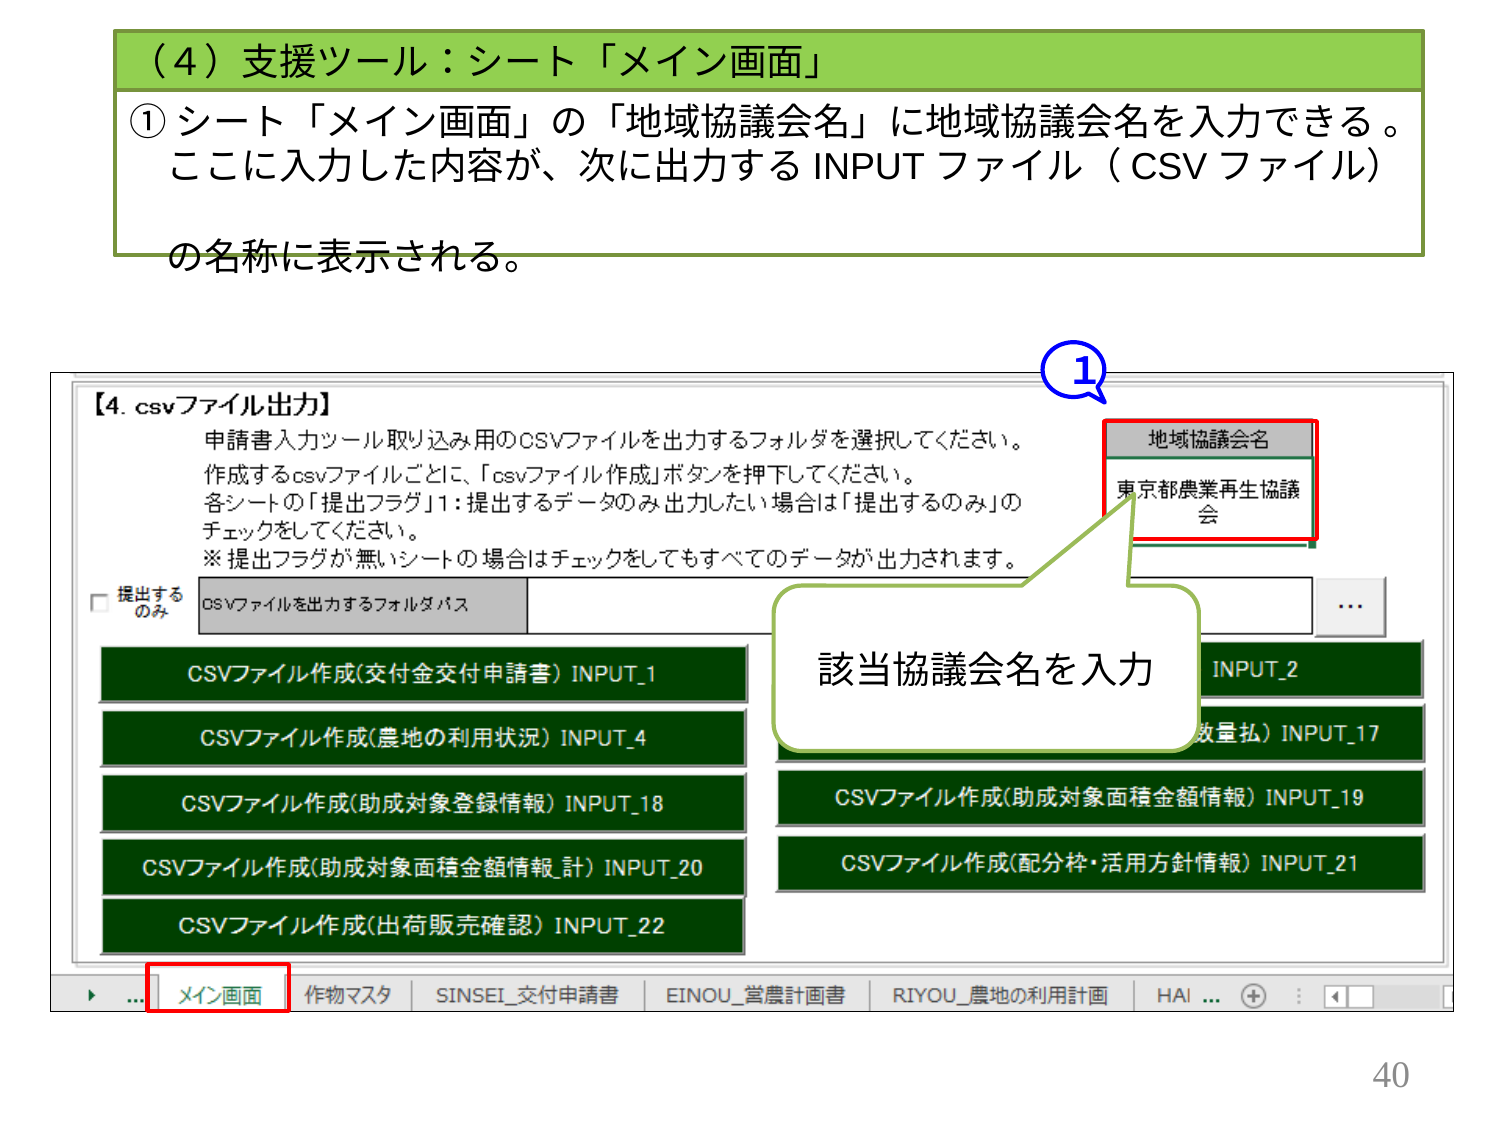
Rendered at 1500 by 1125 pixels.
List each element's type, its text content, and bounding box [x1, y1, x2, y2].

text_box １ [1040, 340, 1107, 370]
slide_number 39 [1074, 1042, 1425, 1103]
picture [49, 372, 1454, 1012]
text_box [114, 30, 1424, 256]
